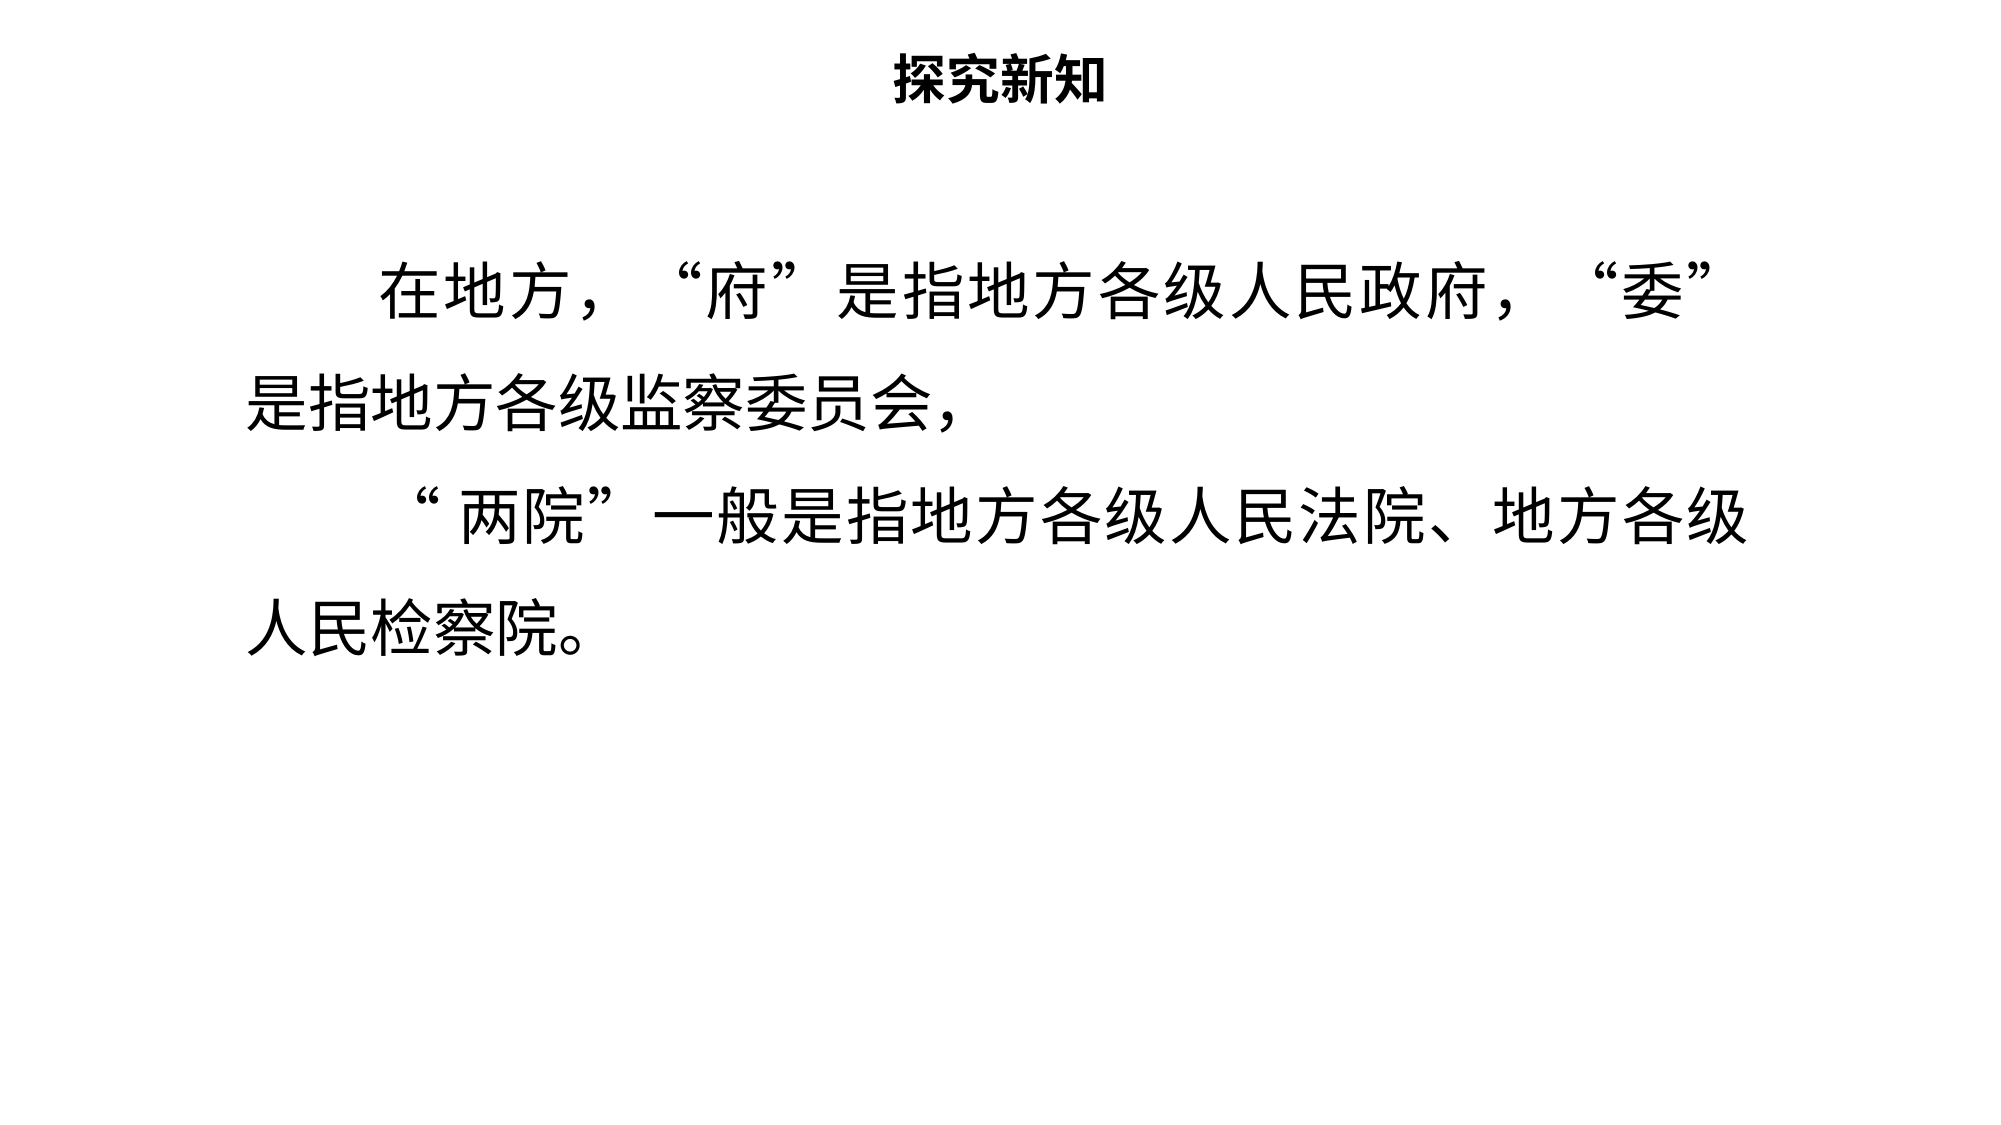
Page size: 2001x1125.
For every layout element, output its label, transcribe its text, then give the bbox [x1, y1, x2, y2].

title 探究新知 [193, 38, 1808, 119]
text_box 在地方，“府”是指地方各级人民政府，“委”是指地方各级监察委员会， “两院”一般是指地方各级人民法院、地方各级人民检察院。 [230, 207, 1766, 560]
